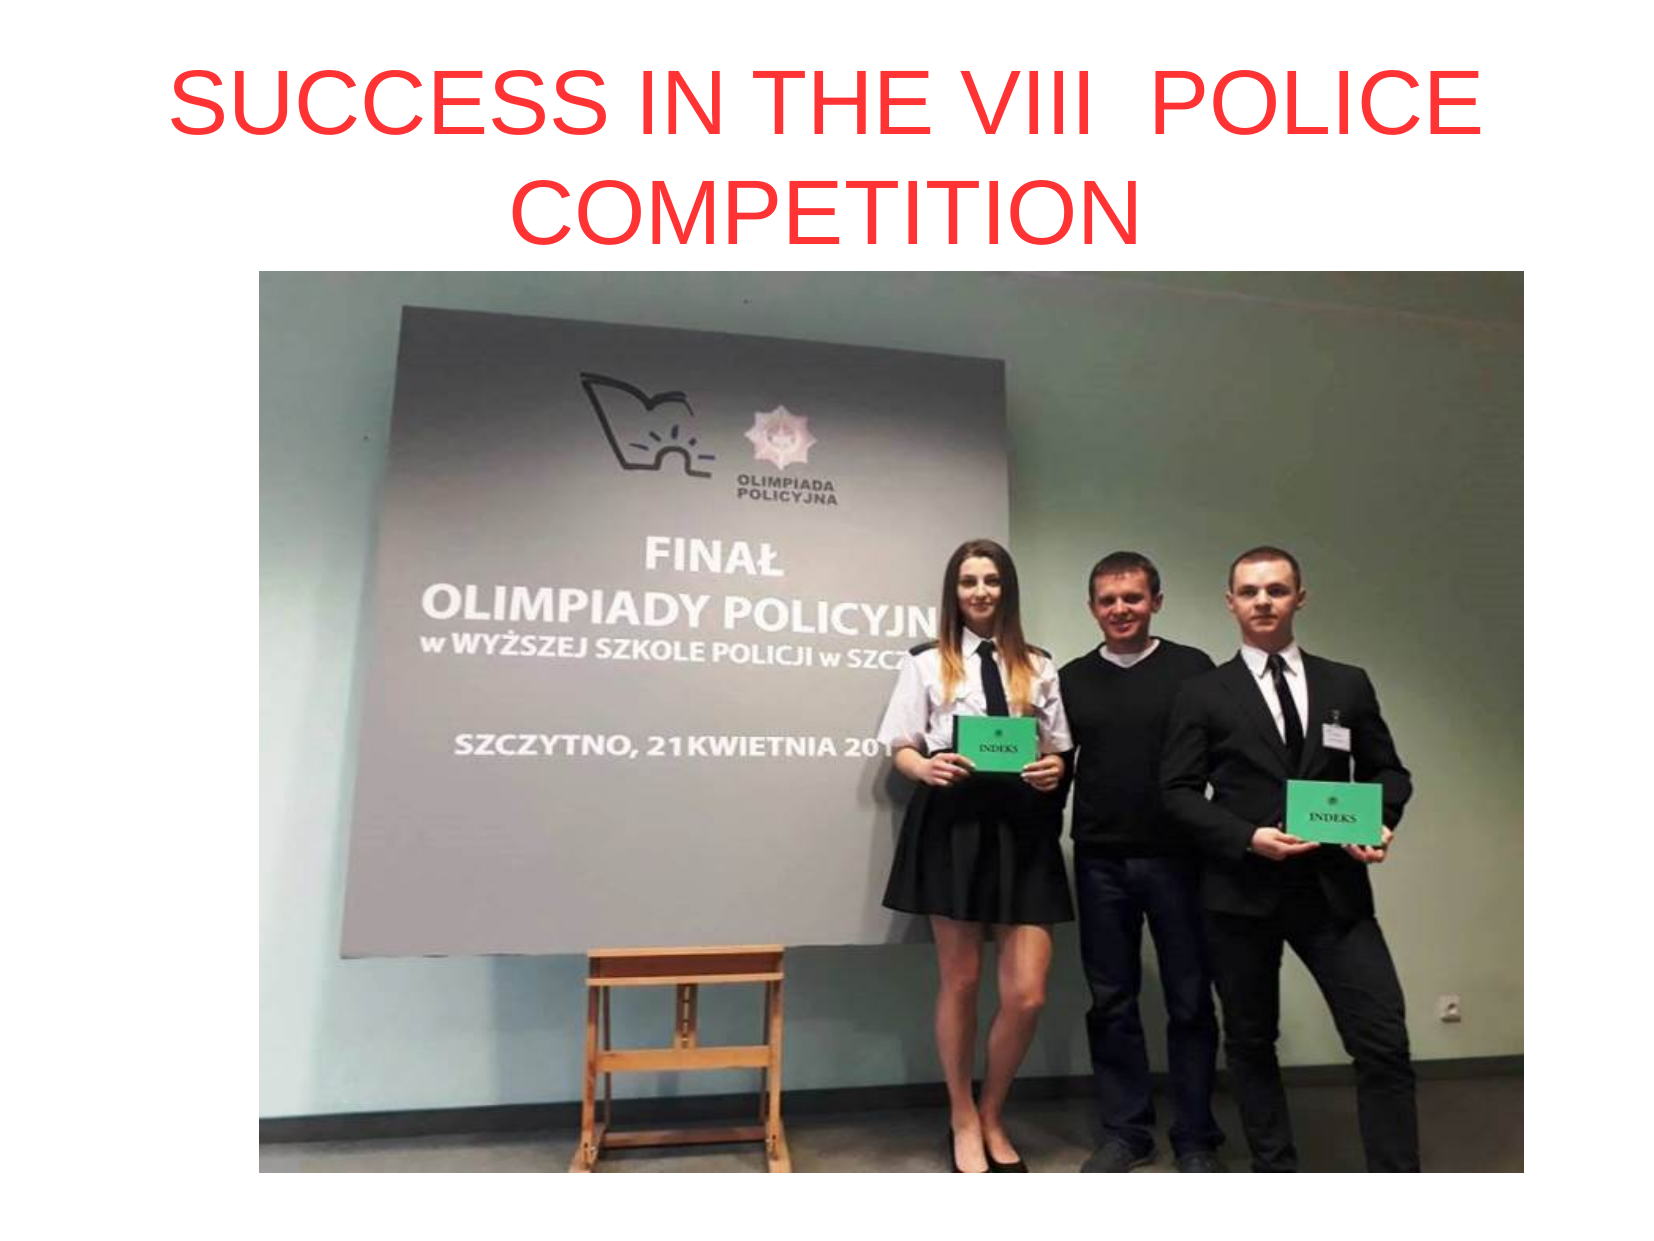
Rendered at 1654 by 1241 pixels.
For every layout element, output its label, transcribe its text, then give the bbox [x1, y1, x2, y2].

picture [259, 271, 1524, 1173]
title SUCCESS IN THE VIII POLICE COMPETITION [82, 49, 1571, 257]
